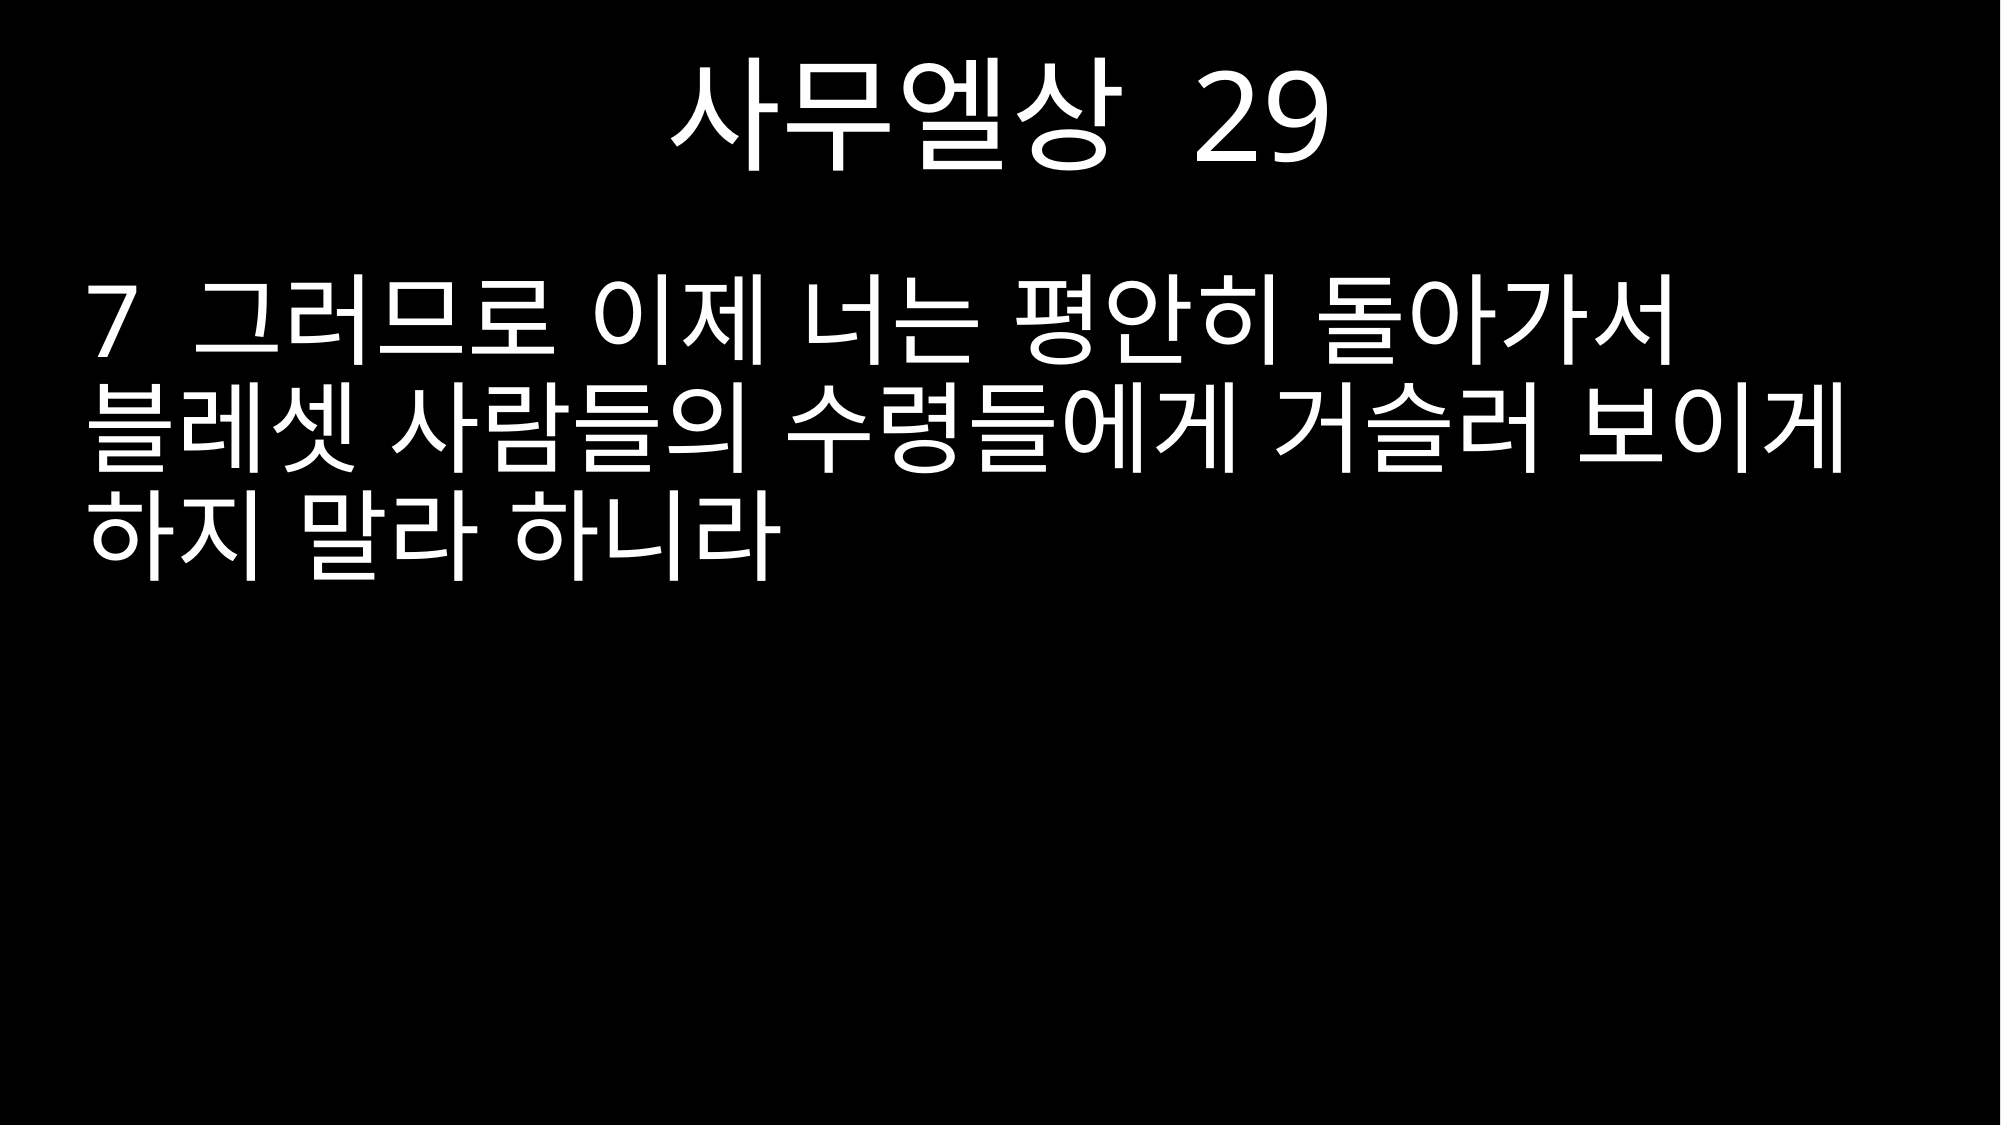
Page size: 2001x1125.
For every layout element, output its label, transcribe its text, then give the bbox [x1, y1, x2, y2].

footer 사무엘상 29 [0, 32, 2000, 192]
list 7 그러므로 이제 너는 평안히 돌아가서 블레셋 사람들의 수령들에게 거슬러 보이게 하지 말라 하니라 [69, 263, 1953, 423]
picture [0, 0, 2001, 1125]
